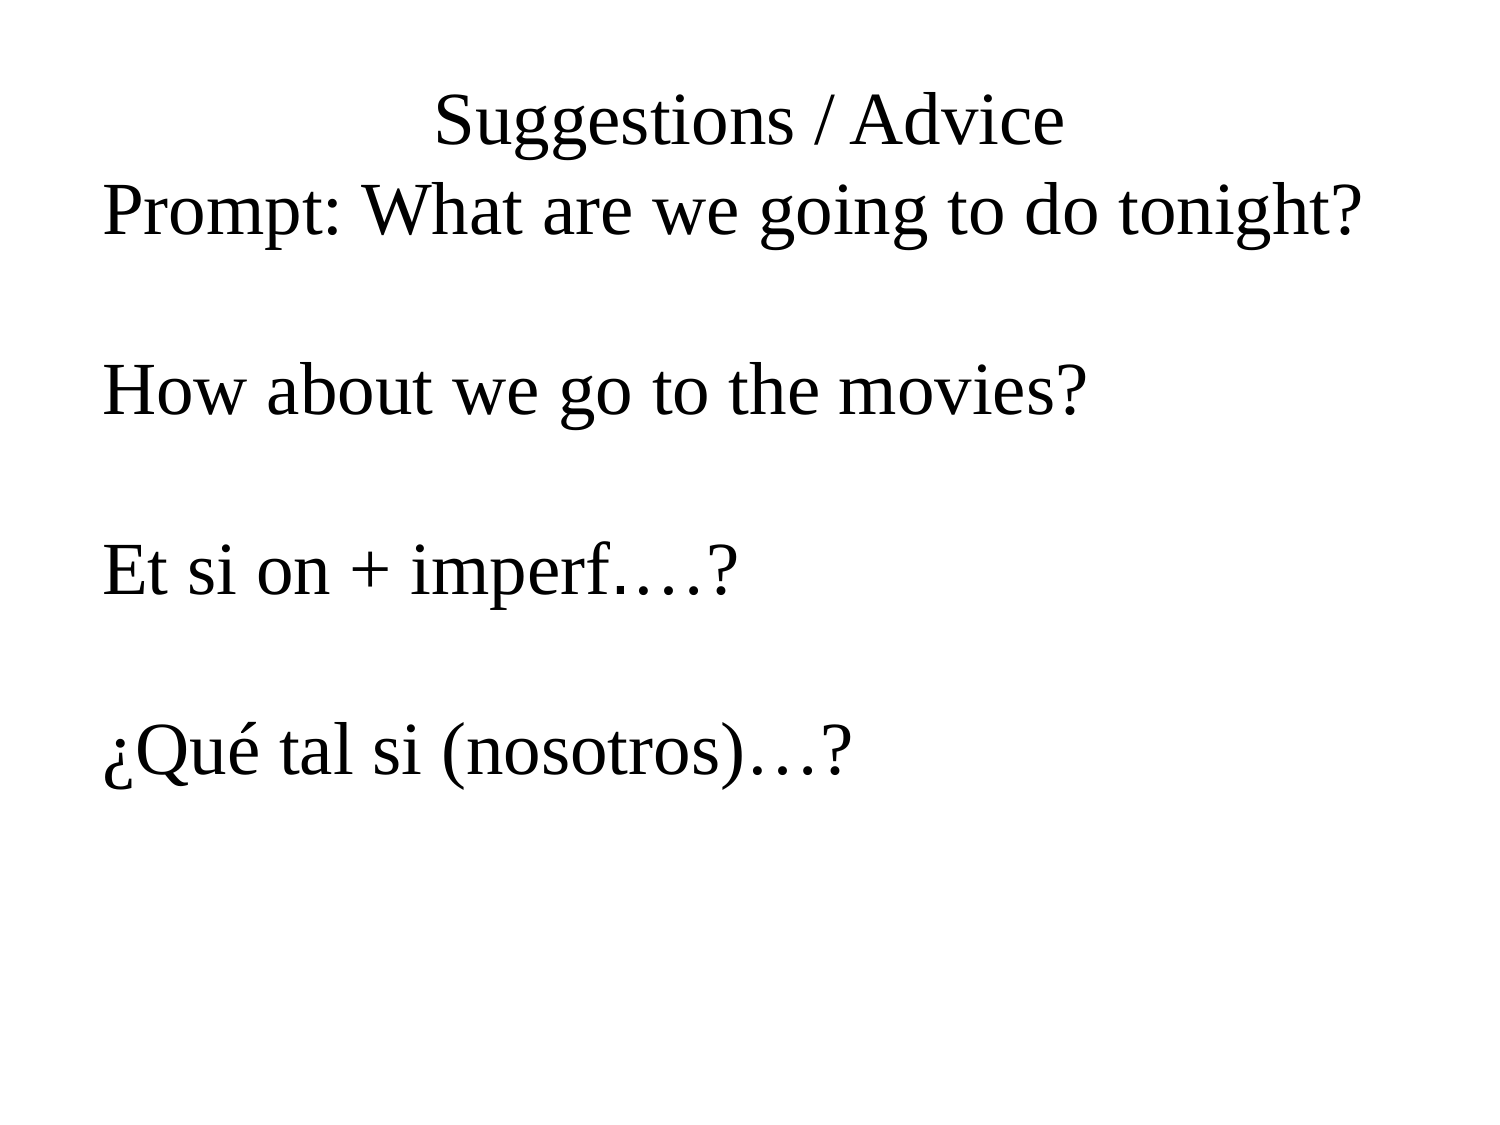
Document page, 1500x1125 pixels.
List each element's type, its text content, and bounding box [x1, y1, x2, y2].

text_box Suggestions / Advice Prompt: What are we going to do tonight? How about we go to the movies? Et si on + imperf.…? ¿Qué tal si (nosotros)…? [87, 62, 1413, 798]
